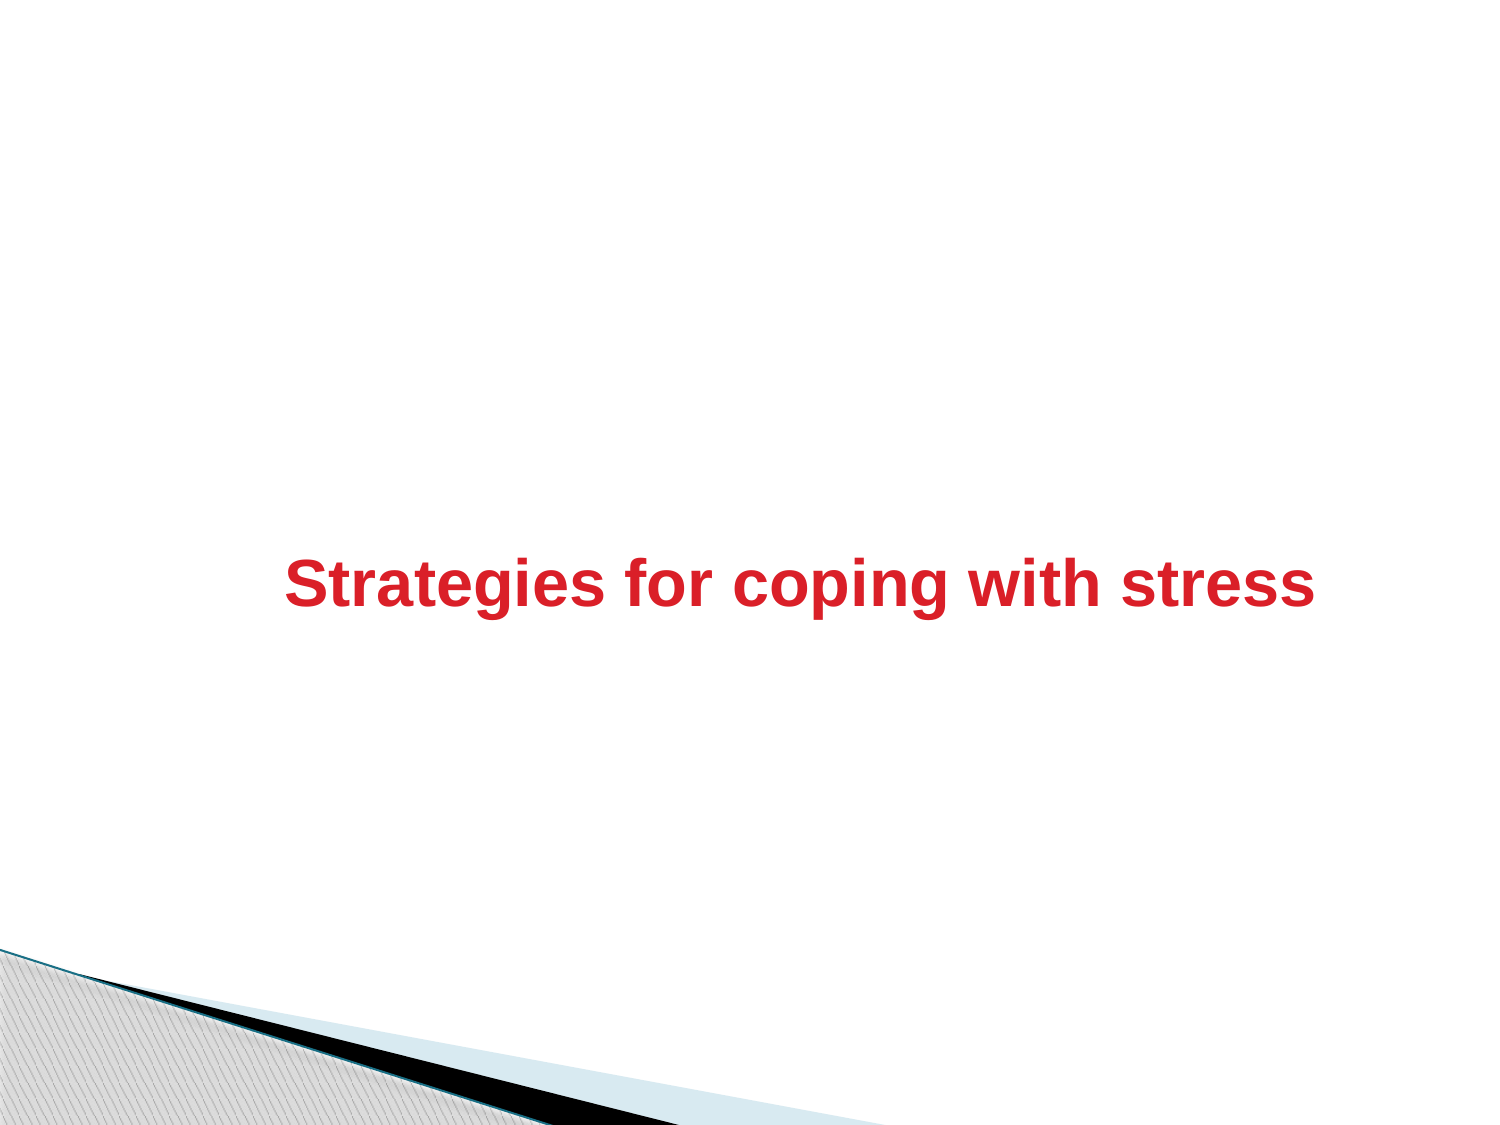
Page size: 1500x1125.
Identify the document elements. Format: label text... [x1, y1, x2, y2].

text_box Strategies for coping with stress [269, 532, 1450, 627]
